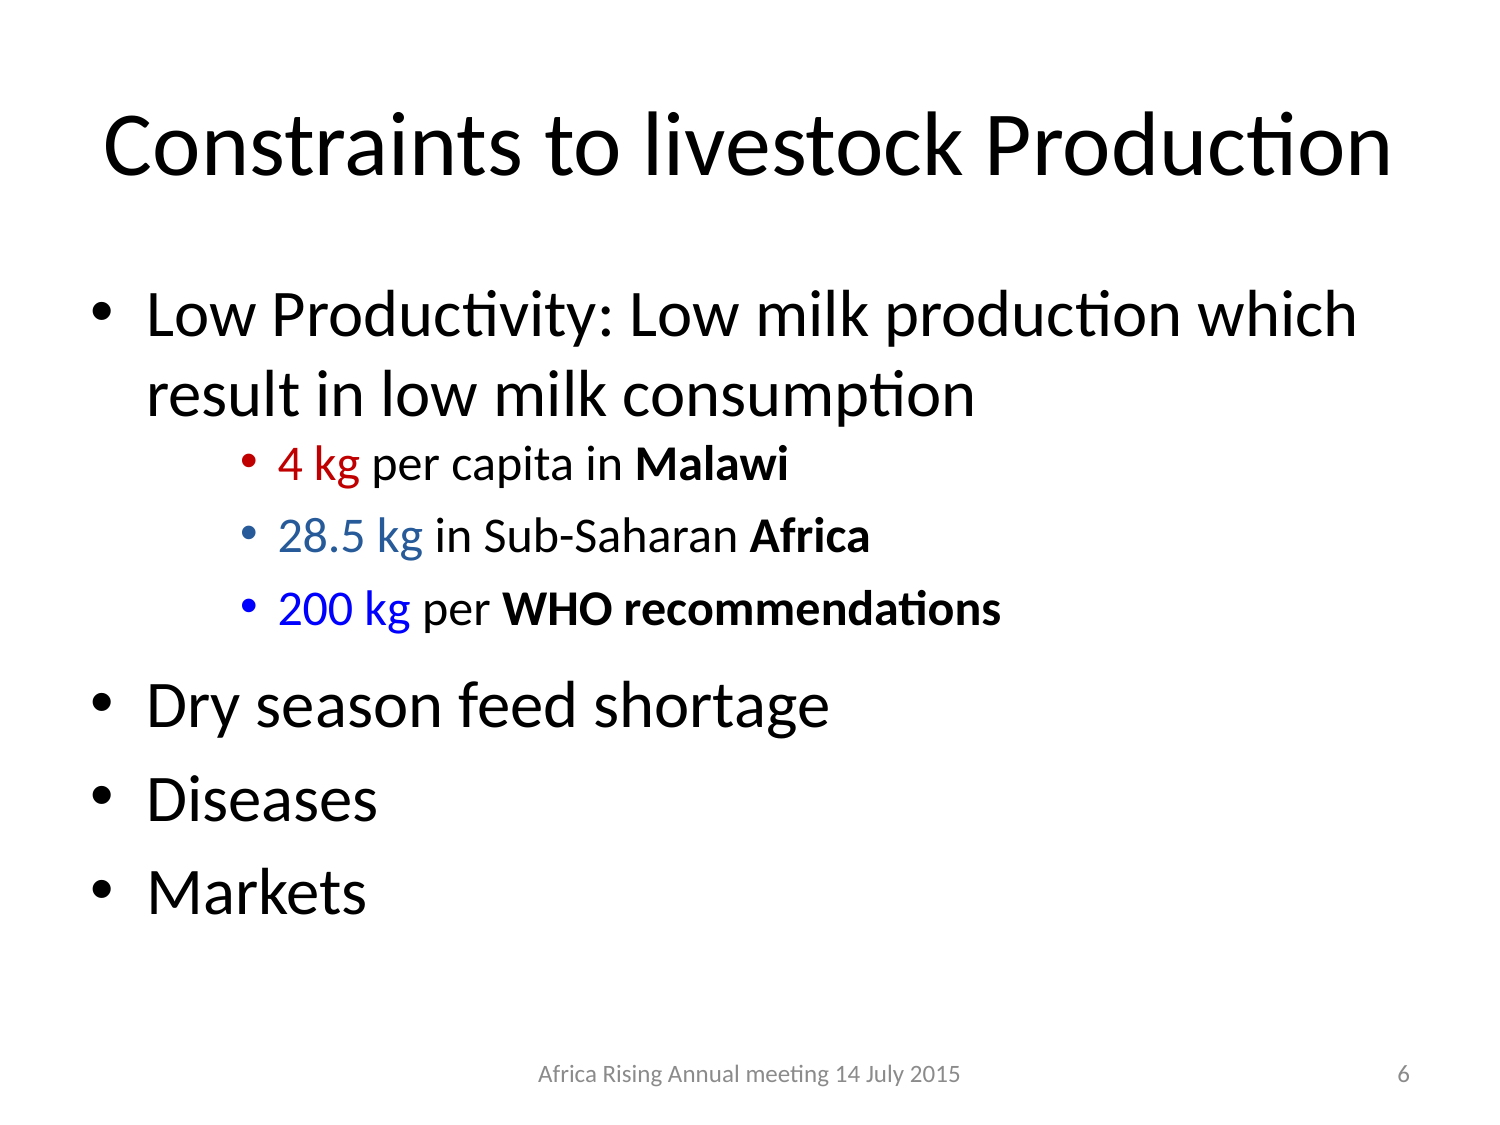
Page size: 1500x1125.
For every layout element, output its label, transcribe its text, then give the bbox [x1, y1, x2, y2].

list Low Productivity: Low milk production which result in low milk consumption 4 kg per capita in Malawi 28.5 kg in Sub-Saharan Africa 200 kg per WHO recommendations Dry season feed shortage Diseases Markets [75, 262, 1425, 1005]
slide_number 6 [1074, 1042, 1425, 1103]
title Constraints to livestock Production [75, 45, 1425, 233]
footer Africa Rising Annual meeting 14 July 2015 [512, 1042, 988, 1103]
